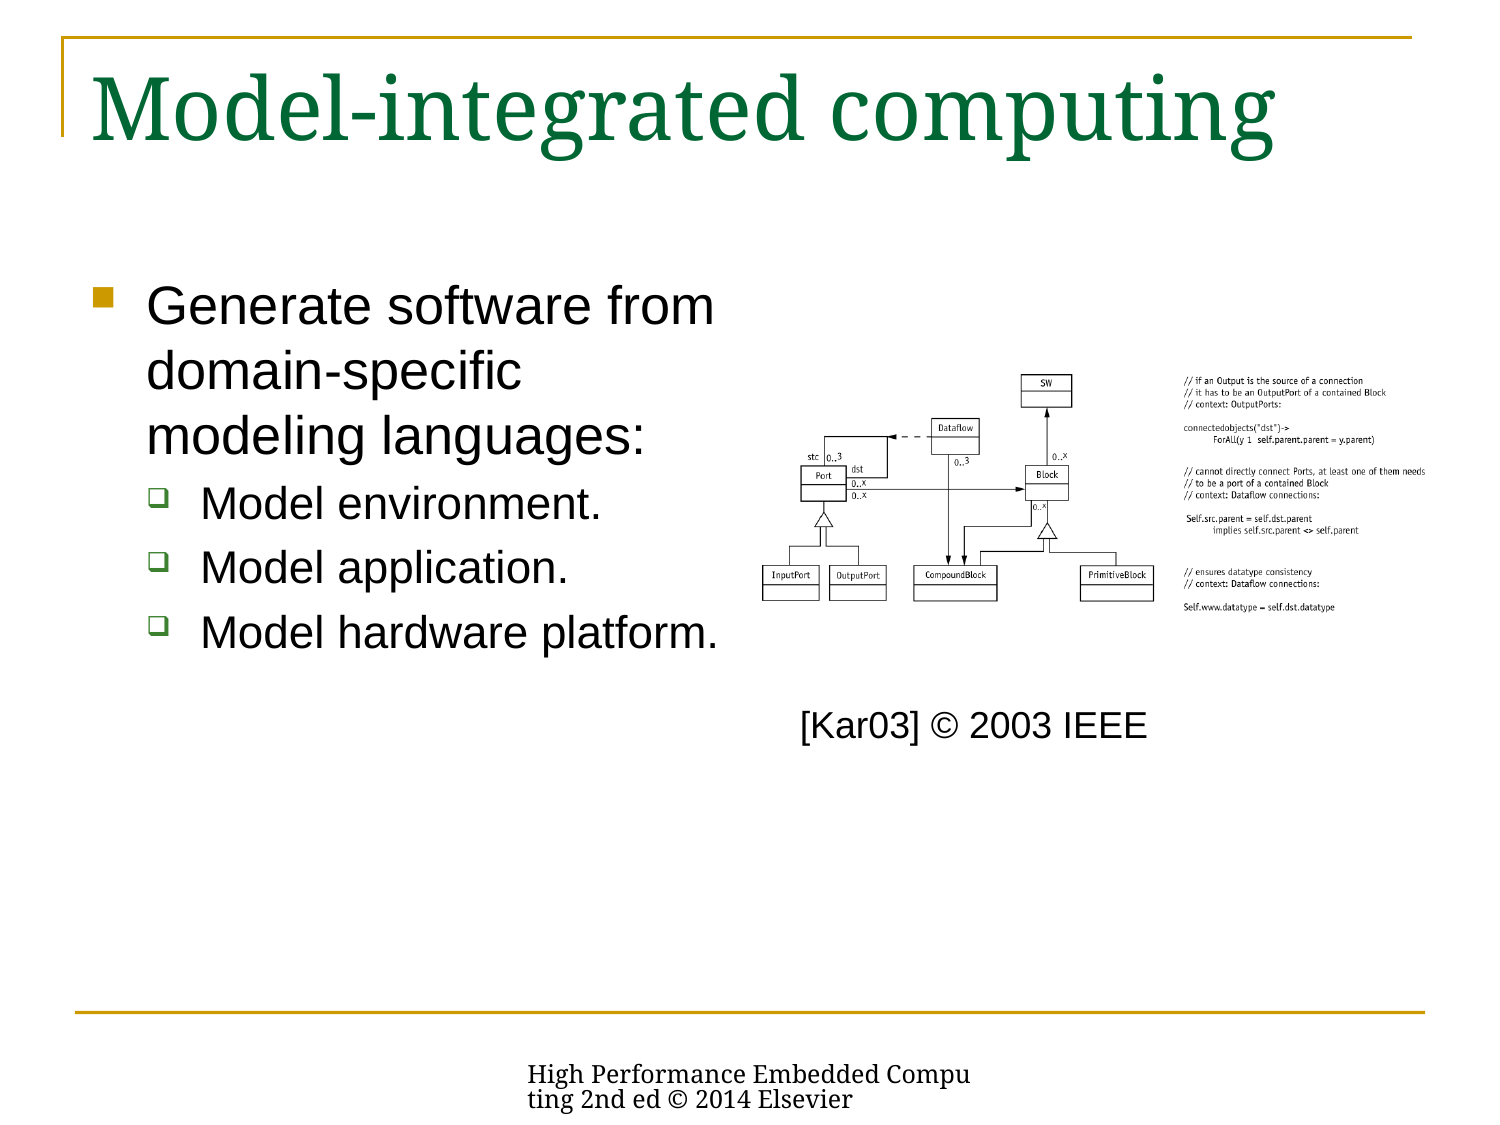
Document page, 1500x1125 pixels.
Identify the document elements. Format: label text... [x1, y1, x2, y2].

title Model-integrated computing [75, 45, 1425, 233]
list Generate software from domain-specific modeling languages: Model environment. Model application. Model hardware platform. [75, 262, 738, 1006]
footer High Performance Embedded Computing 2nd ed © 2014 Elsevier [512, 1025, 988, 1100]
text_box [Kar03] © 2003 IEEE [785, 693, 1164, 754]
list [762, 374, 1426, 616]
